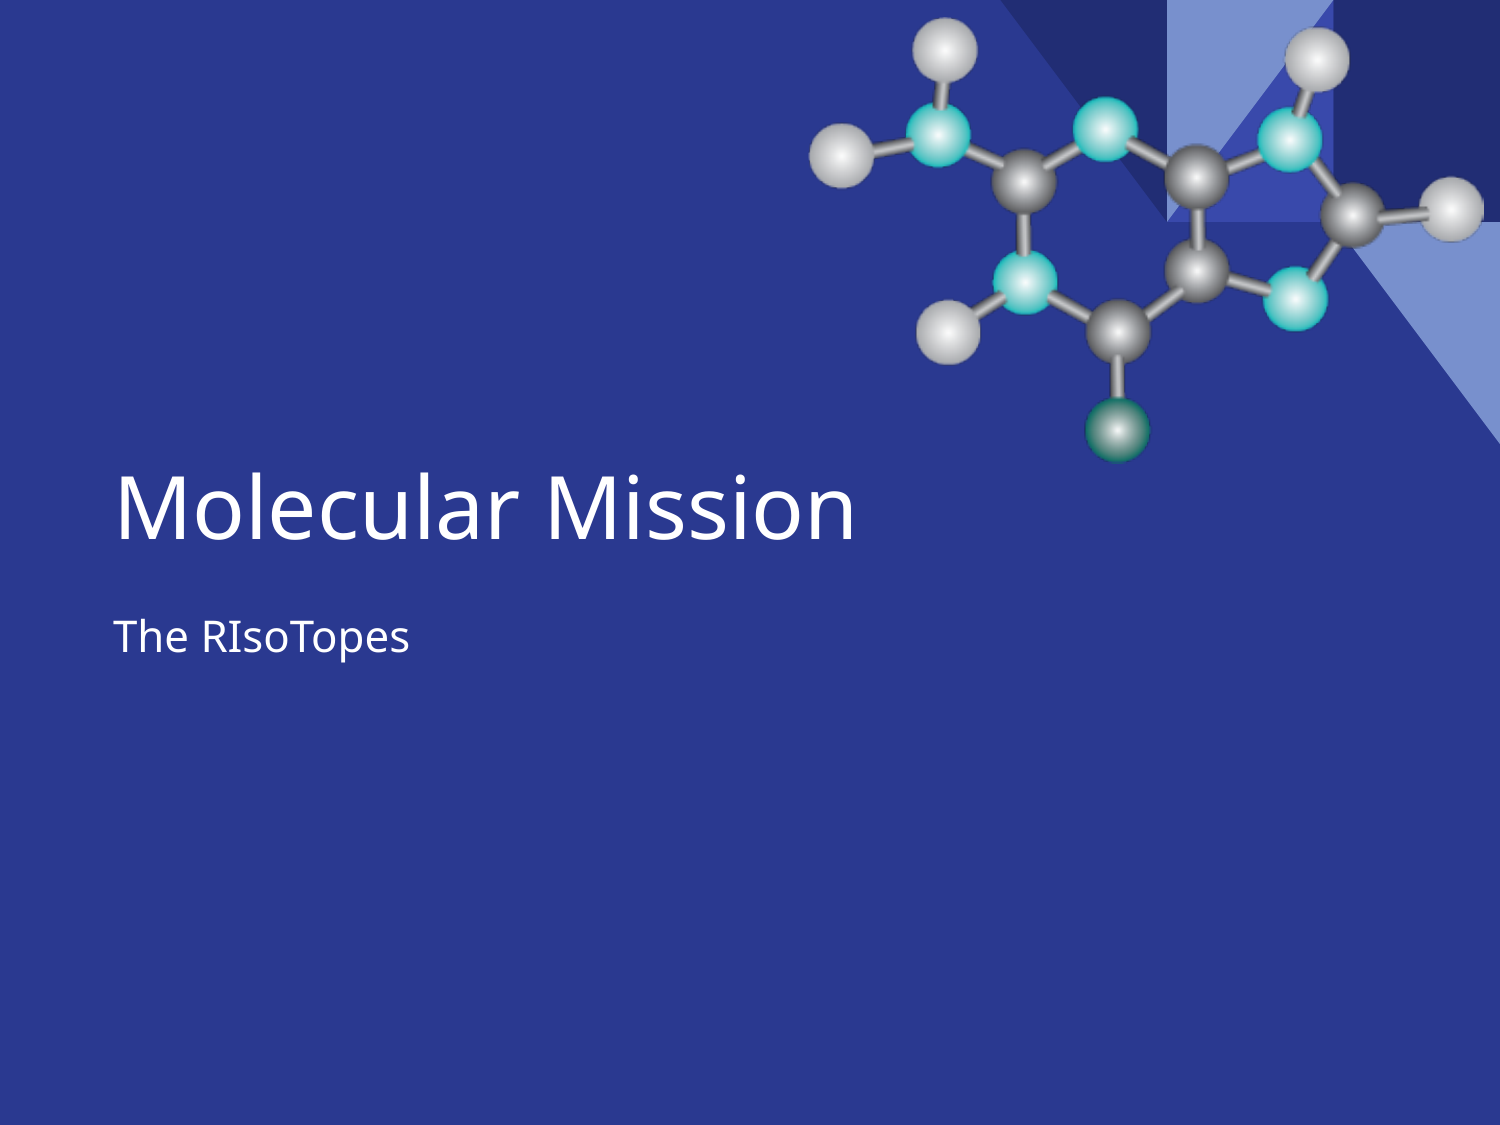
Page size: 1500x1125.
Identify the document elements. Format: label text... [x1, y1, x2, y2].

subtitle The RIsoTopes [98, 594, 1447, 689]
title Molecular Mission [98, 388, 1447, 572]
picture [808, 17, 1484, 464]
